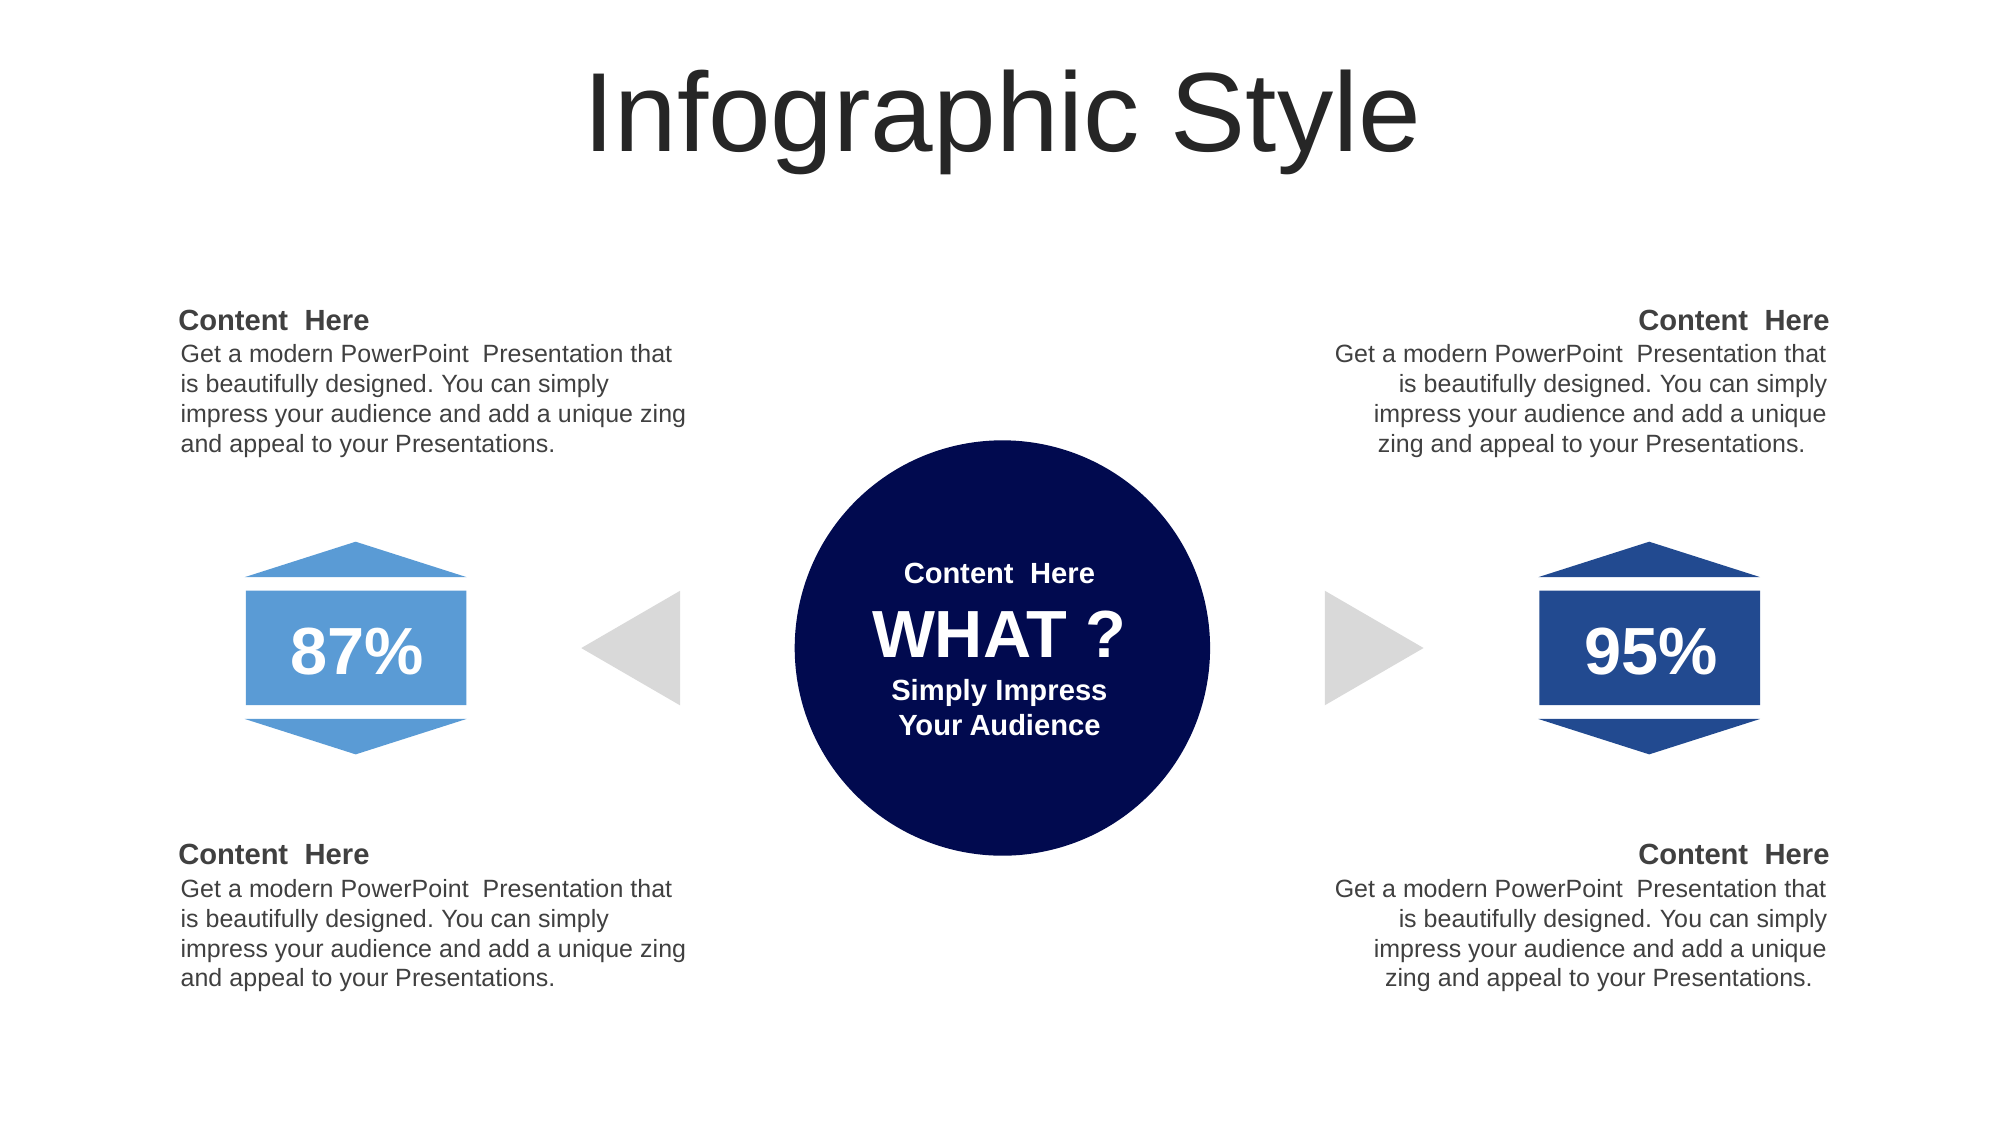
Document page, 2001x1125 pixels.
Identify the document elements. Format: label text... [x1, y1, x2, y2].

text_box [818, 546, 1181, 750]
text_box [1323, 588, 1426, 708]
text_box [163, 827, 706, 1002]
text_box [1538, 541, 1761, 755]
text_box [1307, 827, 1845, 1002]
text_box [163, 293, 706, 467]
text_box [820, 439, 1212, 857]
text_box [579, 588, 682, 708]
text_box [1307, 293, 1845, 467]
text_box [793, 550, 818, 746]
list Infographic Style [53, 55, 1952, 175]
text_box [244, 541, 467, 755]
